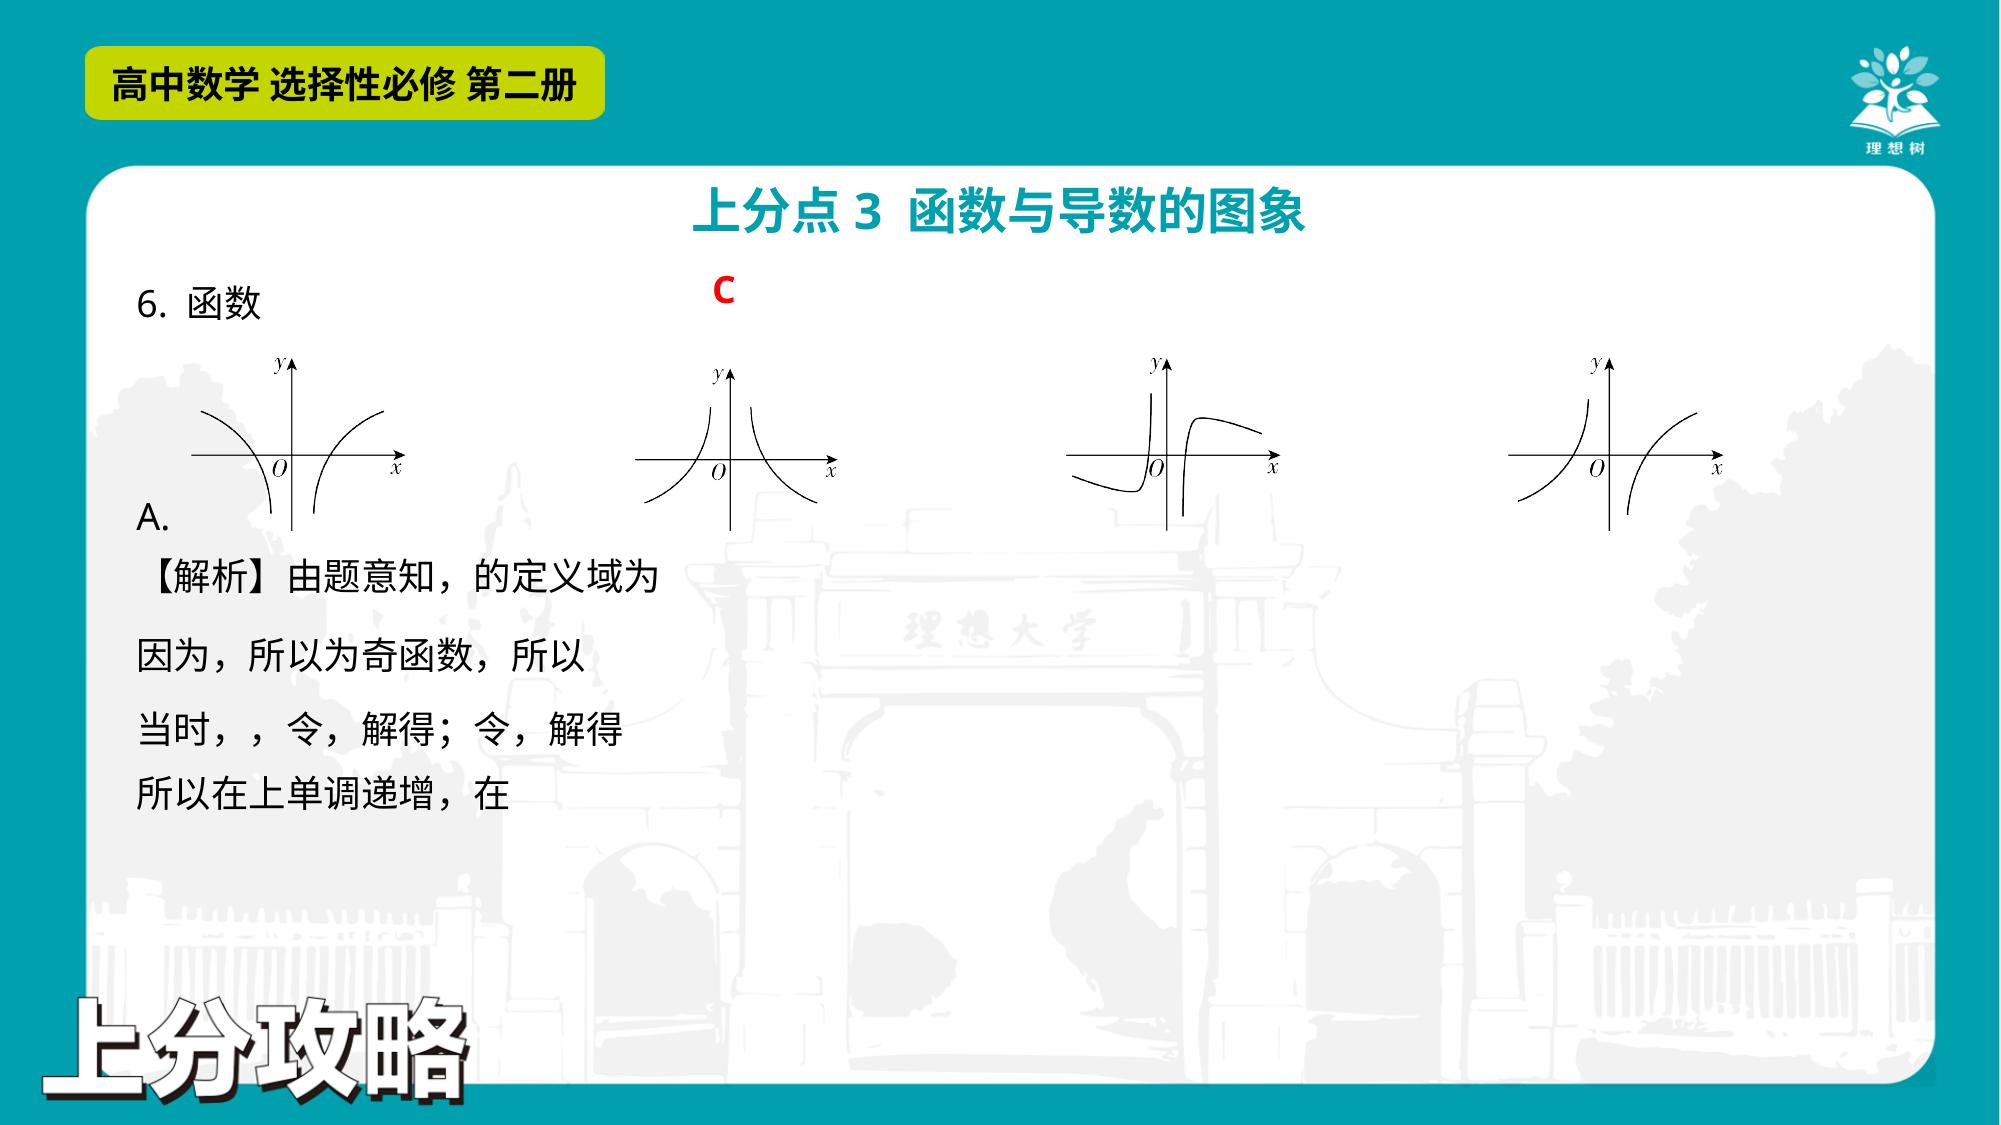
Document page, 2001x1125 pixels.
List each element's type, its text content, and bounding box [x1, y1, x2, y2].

picture [0, 0, 2000, 1125]
text_box A. B. C. D. [136, 345, 1865, 530]
text_box C [696, 265, 752, 315]
